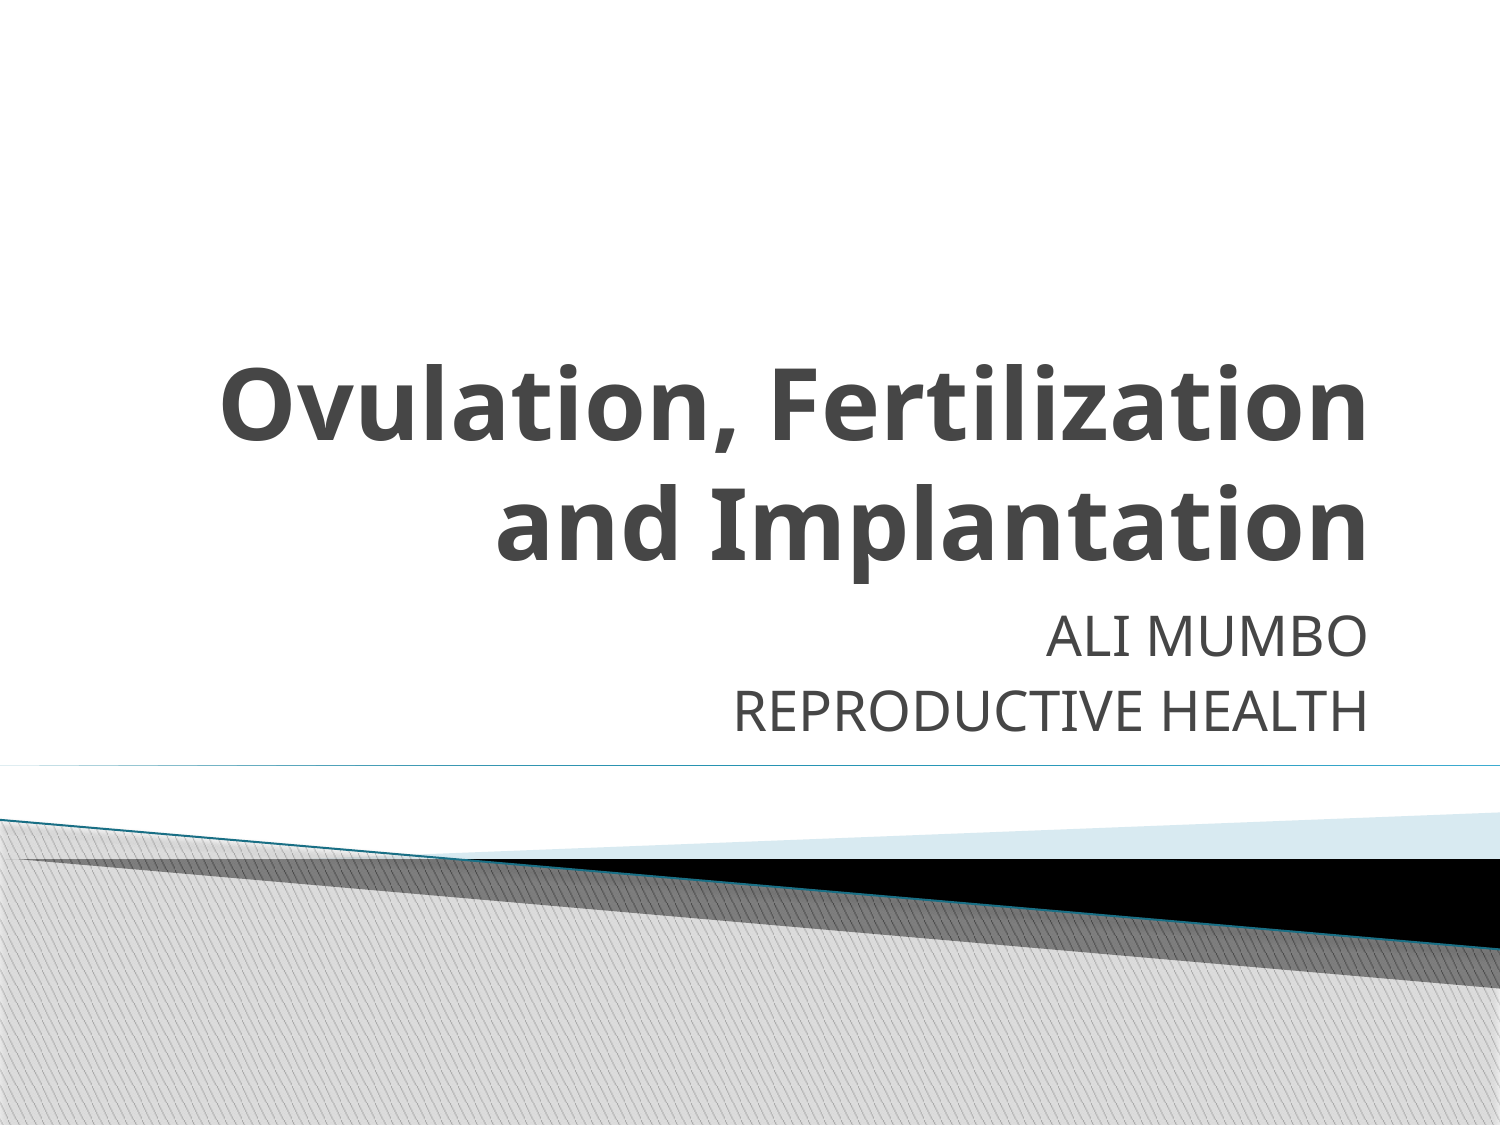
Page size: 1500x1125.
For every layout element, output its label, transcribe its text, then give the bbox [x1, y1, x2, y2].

title Ovulation, Fertilization and Implantation [112, 287, 1388, 588]
subtitle ALI MUMBO REPRODUCTIVE HEALTH [112, 592, 1388, 790]
picture [5, 859, 1500, 989]
